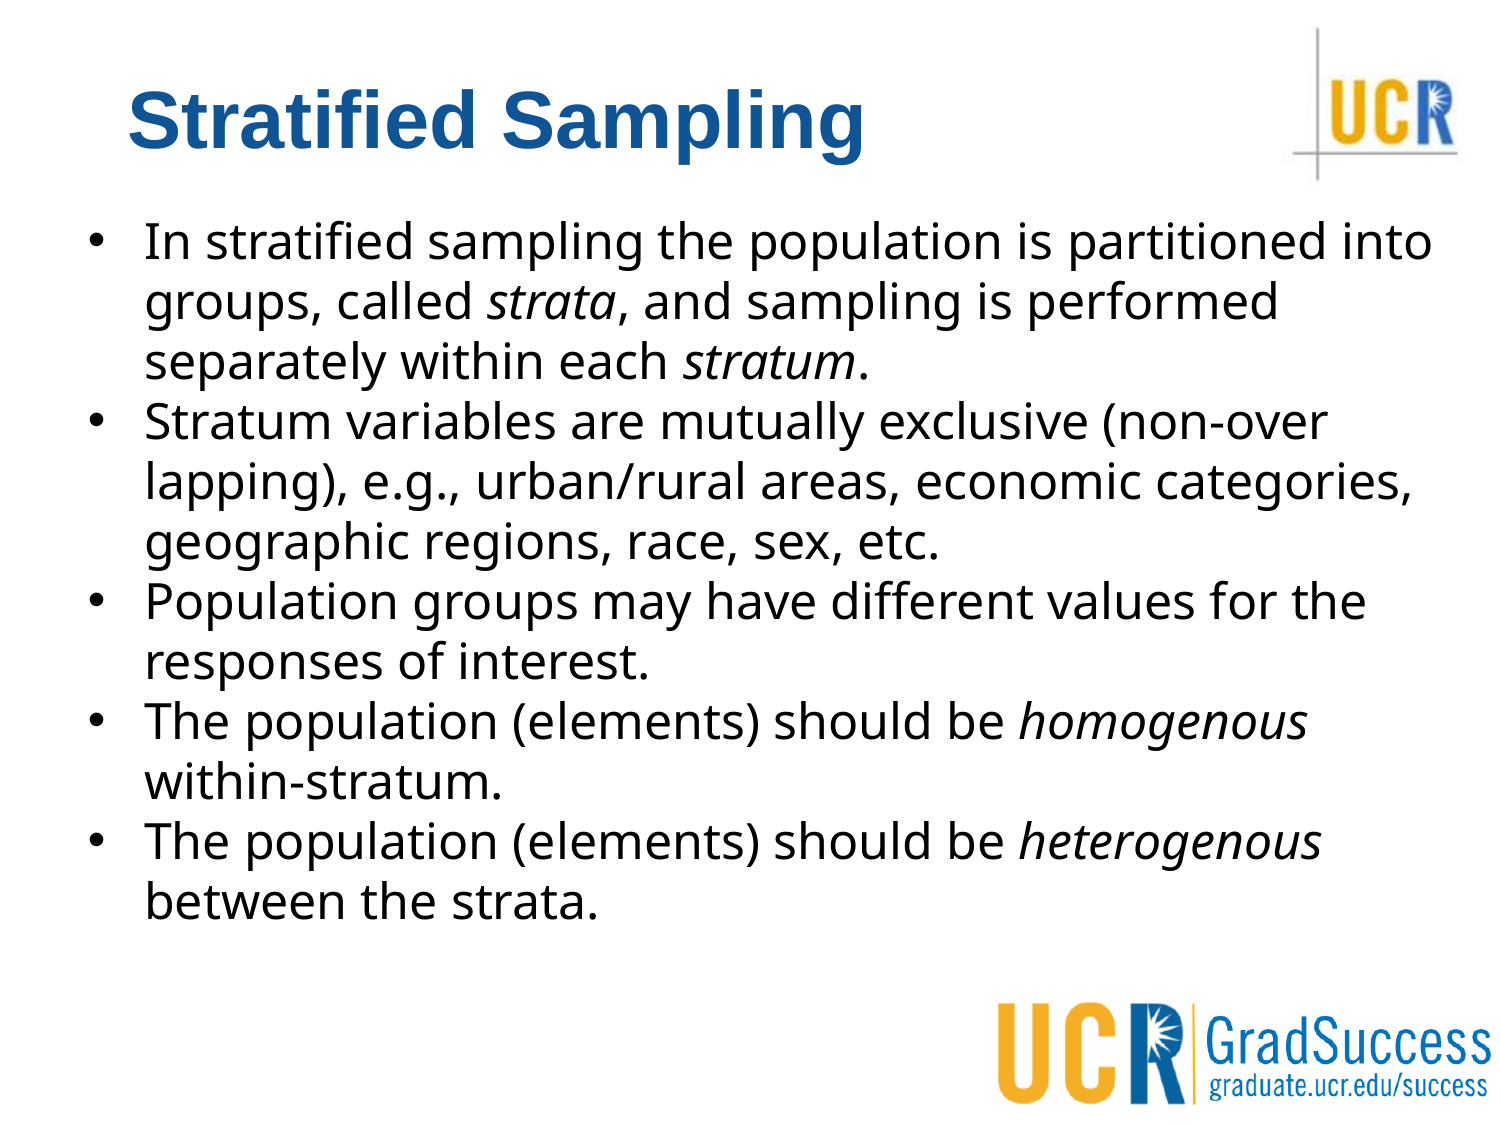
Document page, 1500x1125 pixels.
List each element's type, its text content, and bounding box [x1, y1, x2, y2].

picture [1282, 0, 1500, 196]
title Stratified Sampling [112, 13, 1388, 172]
text_box In stratified sampling the population is partitioned into groups, called strata, and sampling is performed separately within each stratum. Stratum variables are mutually exclusive (non-over lapping), e.g., urban/rural areas, economic categories, geographic regions, race, sex, etc. Population groups may have different values for the responses of interest. The population (elements) should be homogenous within-stratum. The population (elements) should be heterogenous between the strata. [73, 201, 1470, 1057]
